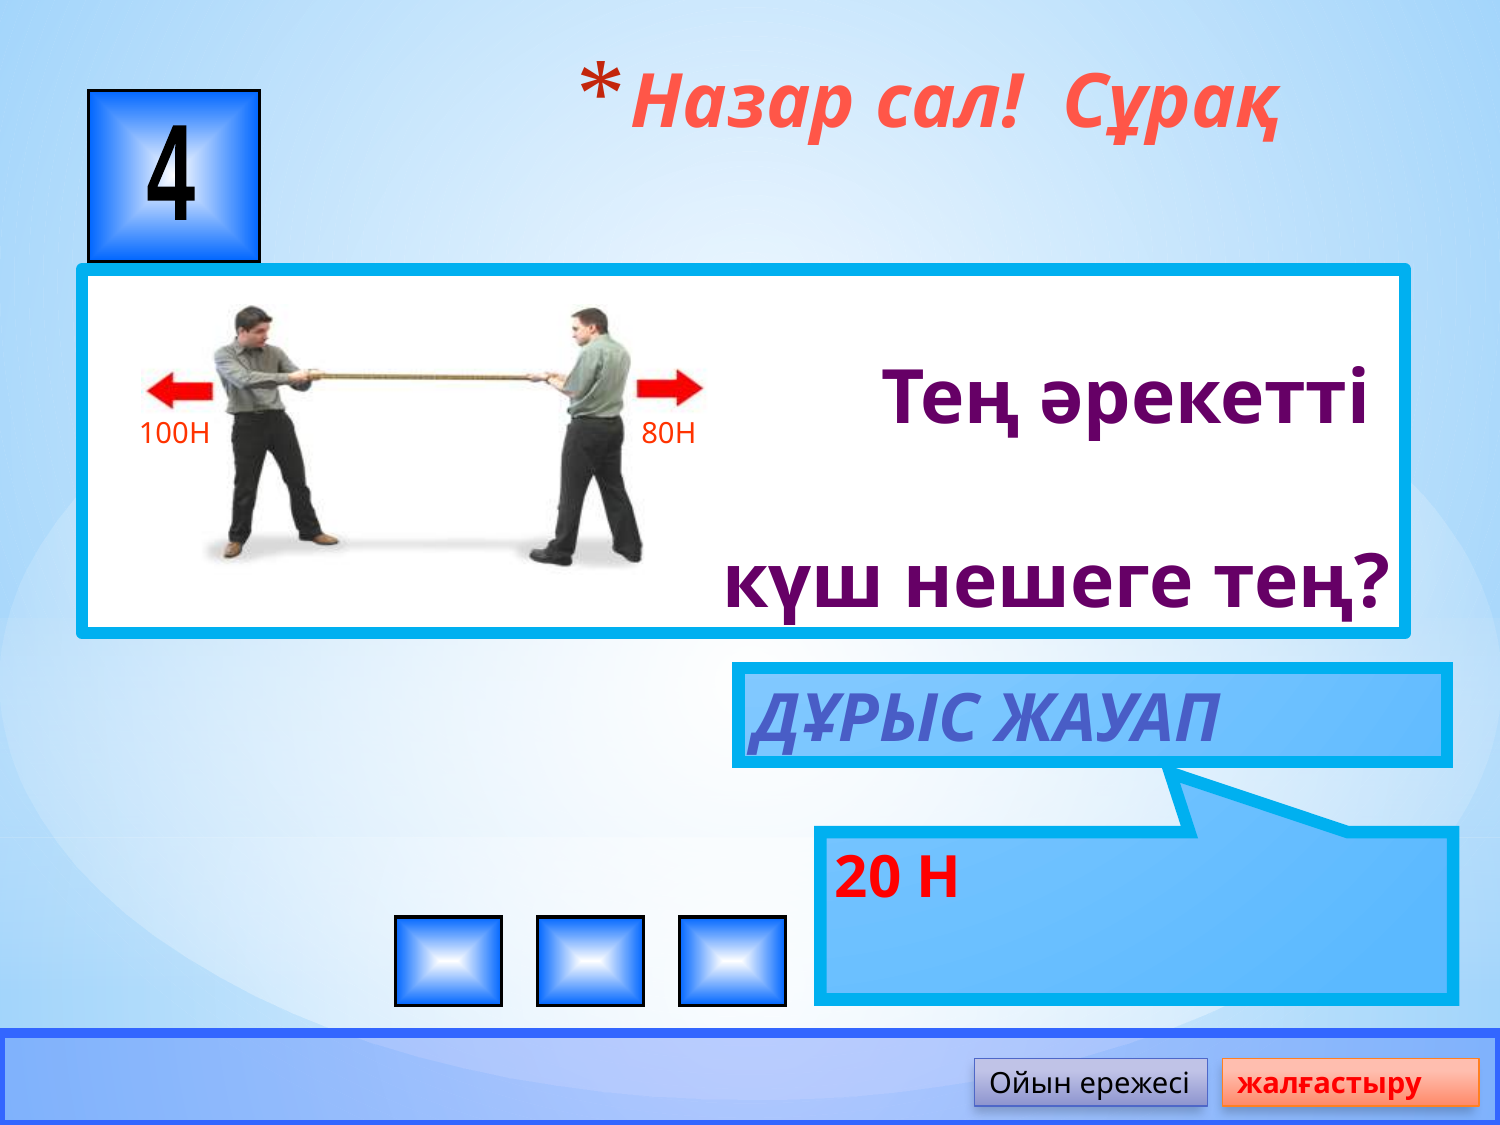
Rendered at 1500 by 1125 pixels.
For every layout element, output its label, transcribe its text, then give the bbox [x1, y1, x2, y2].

text_box жалғастыру [1222, 1058, 1480, 1107]
text_box Ойын ережесі [974, 1058, 1208, 1107]
text_box [395, 916, 502, 1006]
list Тең әрекетті күш нешеге тең? [81, 268, 1406, 634]
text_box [116, 304, 727, 575]
text_box Дұрыс жауап [738, 667, 1448, 763]
text_box [679, 916, 786, 1006]
text_box [88, 90, 260, 262]
text_box [0, 1033, 1500, 1125]
text_box [537, 916, 644, 1006]
text_box 20 Н [820, 772, 1454, 1000]
title Назар сал! Сұрақ [360, 45, 1317, 185]
